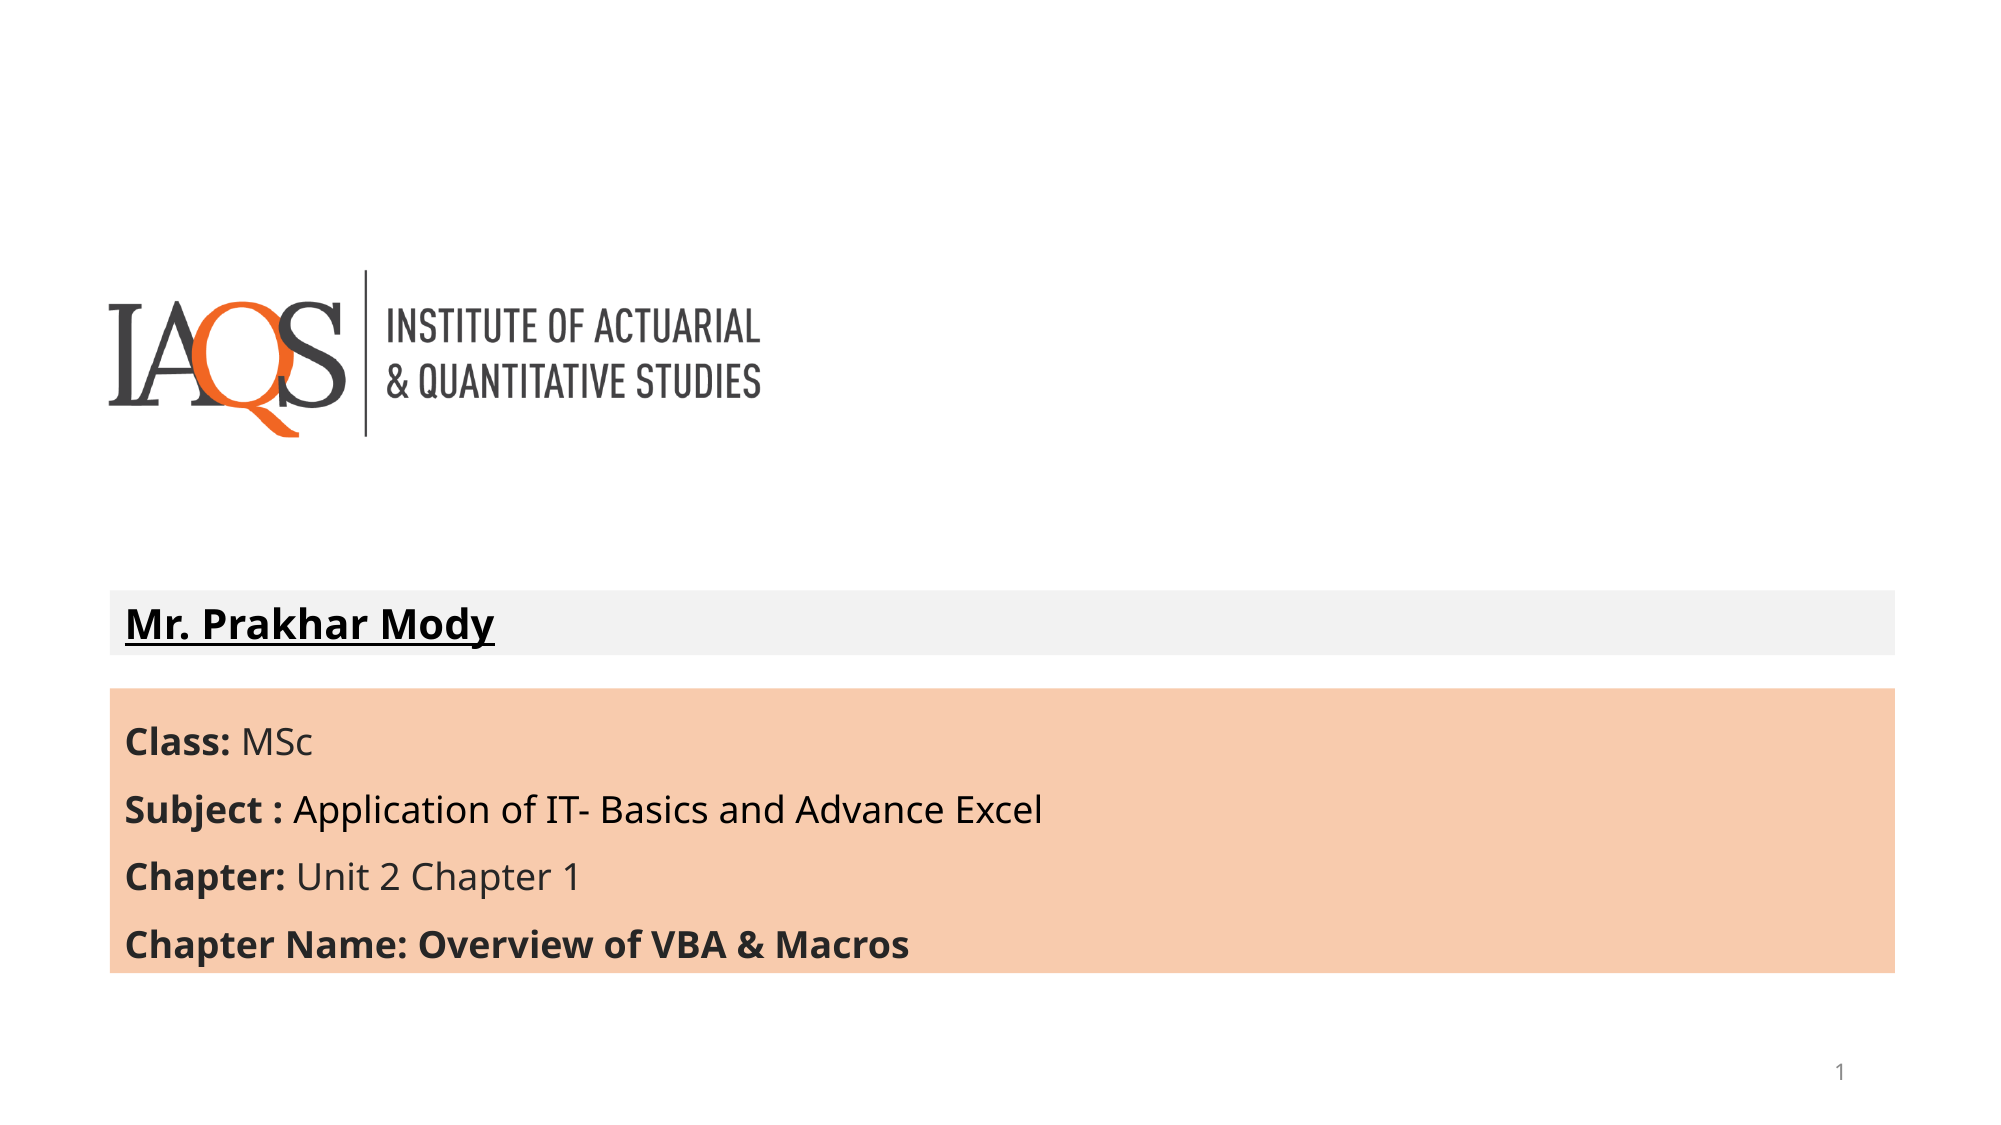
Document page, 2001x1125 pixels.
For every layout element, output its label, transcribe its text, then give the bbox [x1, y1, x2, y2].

picture [67, 261, 801, 446]
text_box Mr. Prakhar Mody [109, 590, 1895, 656]
slide_number 1 [1412, 1042, 1863, 1103]
text_box Class: MSc Subject : Application of IT- Basics and Advance Excel Chapter: Unit 2 Chapter 1 Chapter Name: Overview of VBA & Macros [109, 688, 1895, 974]
